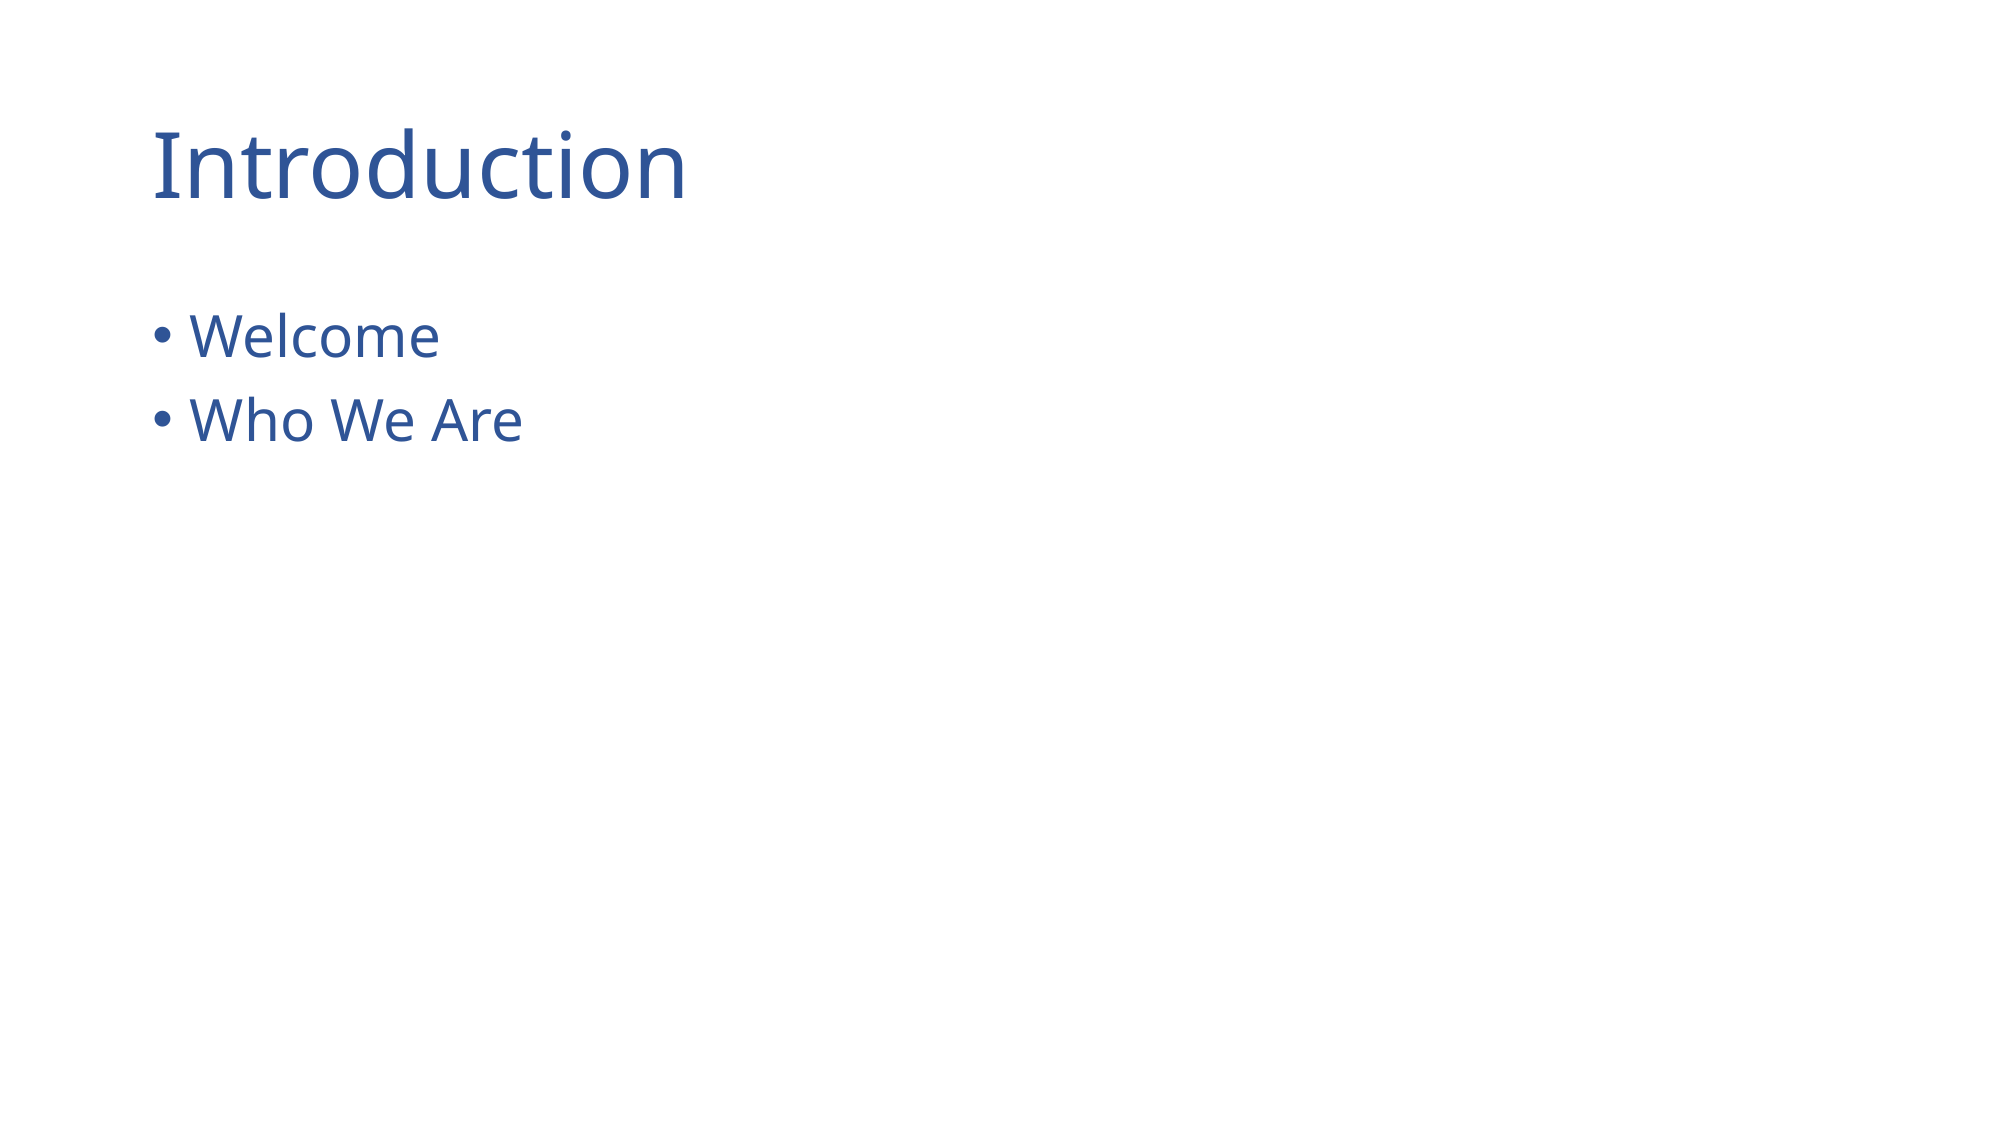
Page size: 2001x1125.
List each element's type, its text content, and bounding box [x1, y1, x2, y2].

title Introduction [137, 59, 1863, 278]
list Welcome Who We Are [137, 299, 1863, 1014]
